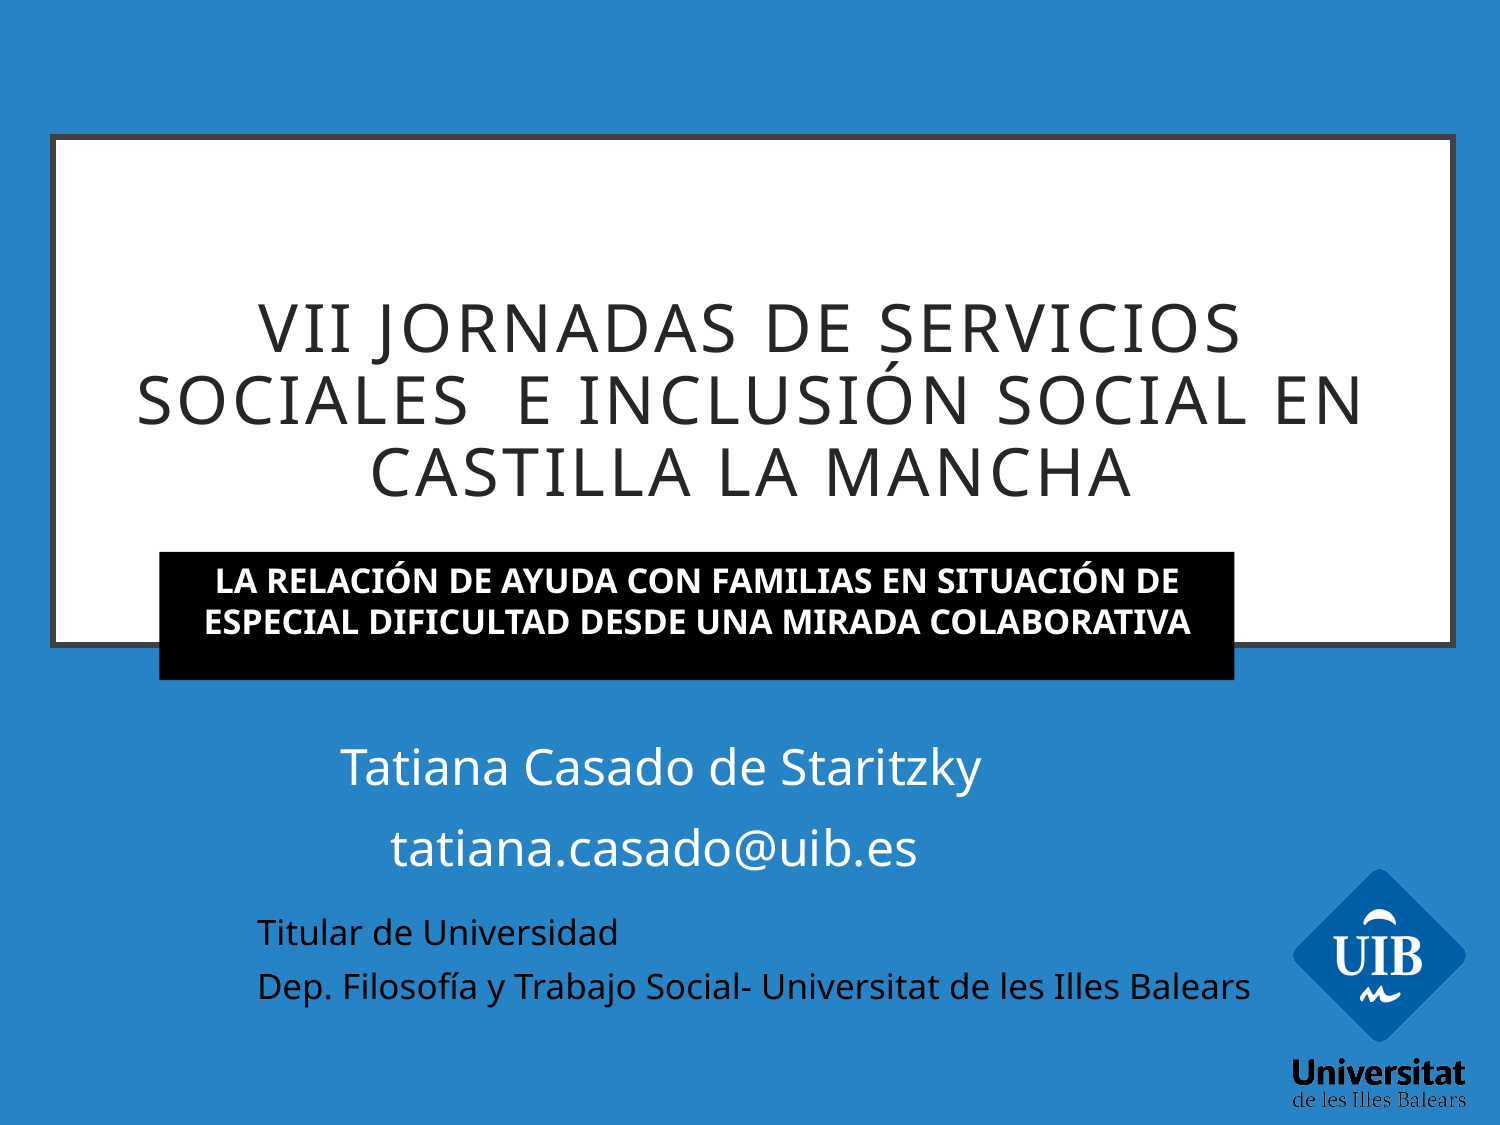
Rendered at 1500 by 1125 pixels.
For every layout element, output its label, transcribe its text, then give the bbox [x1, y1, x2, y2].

text_box La relación de ayuda con familias en situación de especial dificultad desde una mirada colaborativa [159, 551, 1235, 681]
picture [1293, 869, 1466, 1107]
text_box Titular de Universidad Dep. Filosofía y Trabajo Social- Universitat de les Illes Balears [242, 909, 1270, 1038]
subtitle Tatiana Casado de Staritzky tatiana.casado@uib.es [242, 727, 1081, 909]
title VII Jornadas de Servicios Sociales e Inclusión Social en Castilla La Mancha [50, 134, 1456, 648]
